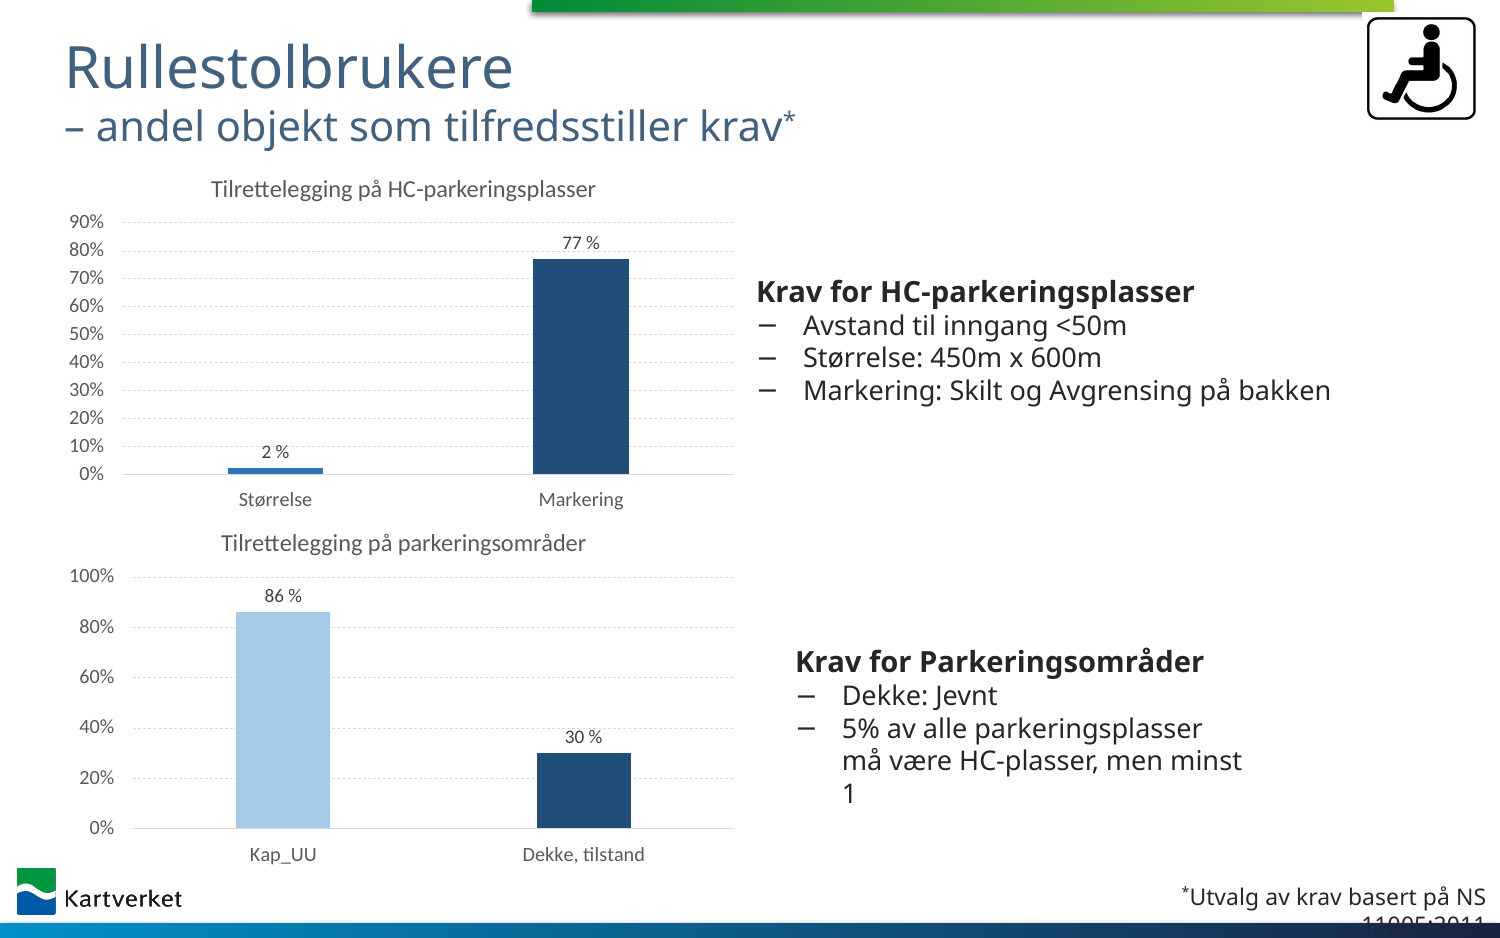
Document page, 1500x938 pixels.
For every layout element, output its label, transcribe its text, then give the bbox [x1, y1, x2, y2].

text_box Krav for HC-parkeringsplasser Avstand til inngang <50m Størrelse: 450m x 600m Markering: Skilt og Avgrensing på bakken [750, 265, 1346, 413]
text_box *Utvalg av krav basert på NS 11005:2011 [1068, 873, 1500, 938]
picture [1362, 12, 1481, 126]
text_box Rullestolbrukere – andel objekt som tilfredsstiller krav* [49, 25, 1431, 158]
picture [62, 166, 746, 519]
picture [62, 520, 746, 874]
text_box Krav for Parkeringsområder Dekke: Jevnt 5% av alle parkeringsplasser må være HC-plasser, men minst 1 [780, 636, 1261, 816]
